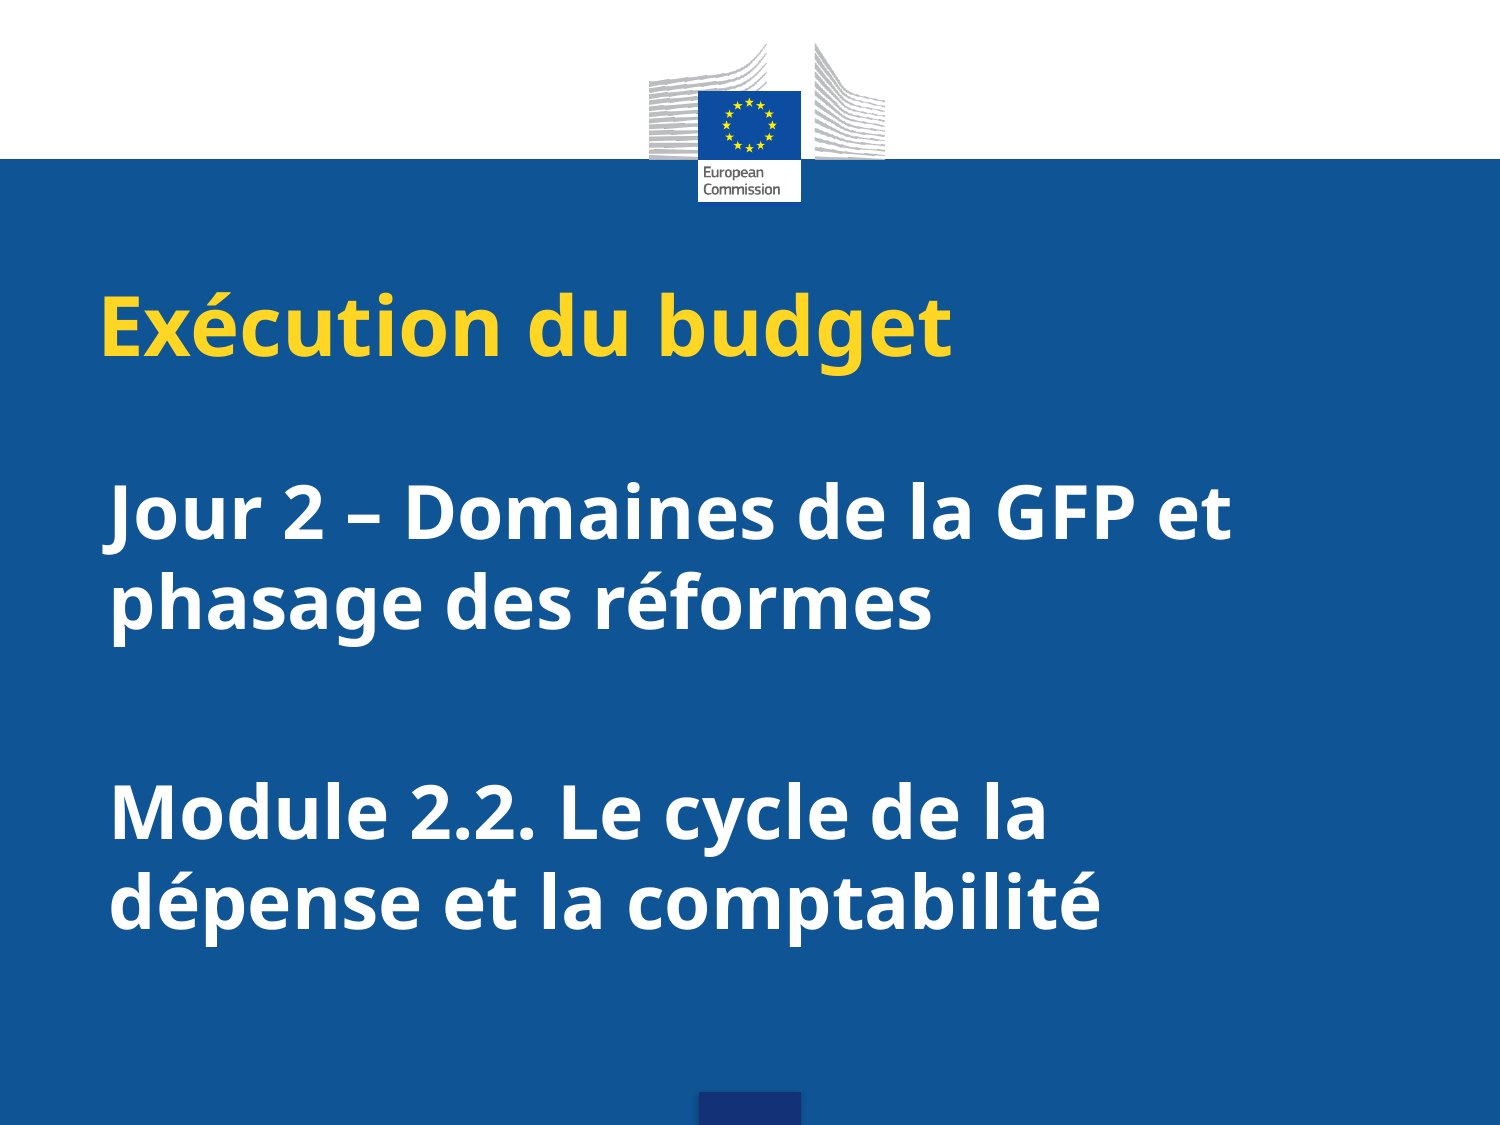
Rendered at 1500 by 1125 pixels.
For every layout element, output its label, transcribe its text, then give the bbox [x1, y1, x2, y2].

subtitle Jour 2 – Domaines de la GFP et phasage des réformes Module 2.2. Le cycle de la dépense et la comptabilité [93, 456, 1257, 693]
title Exécution du budget [81, 245, 1358, 401]
